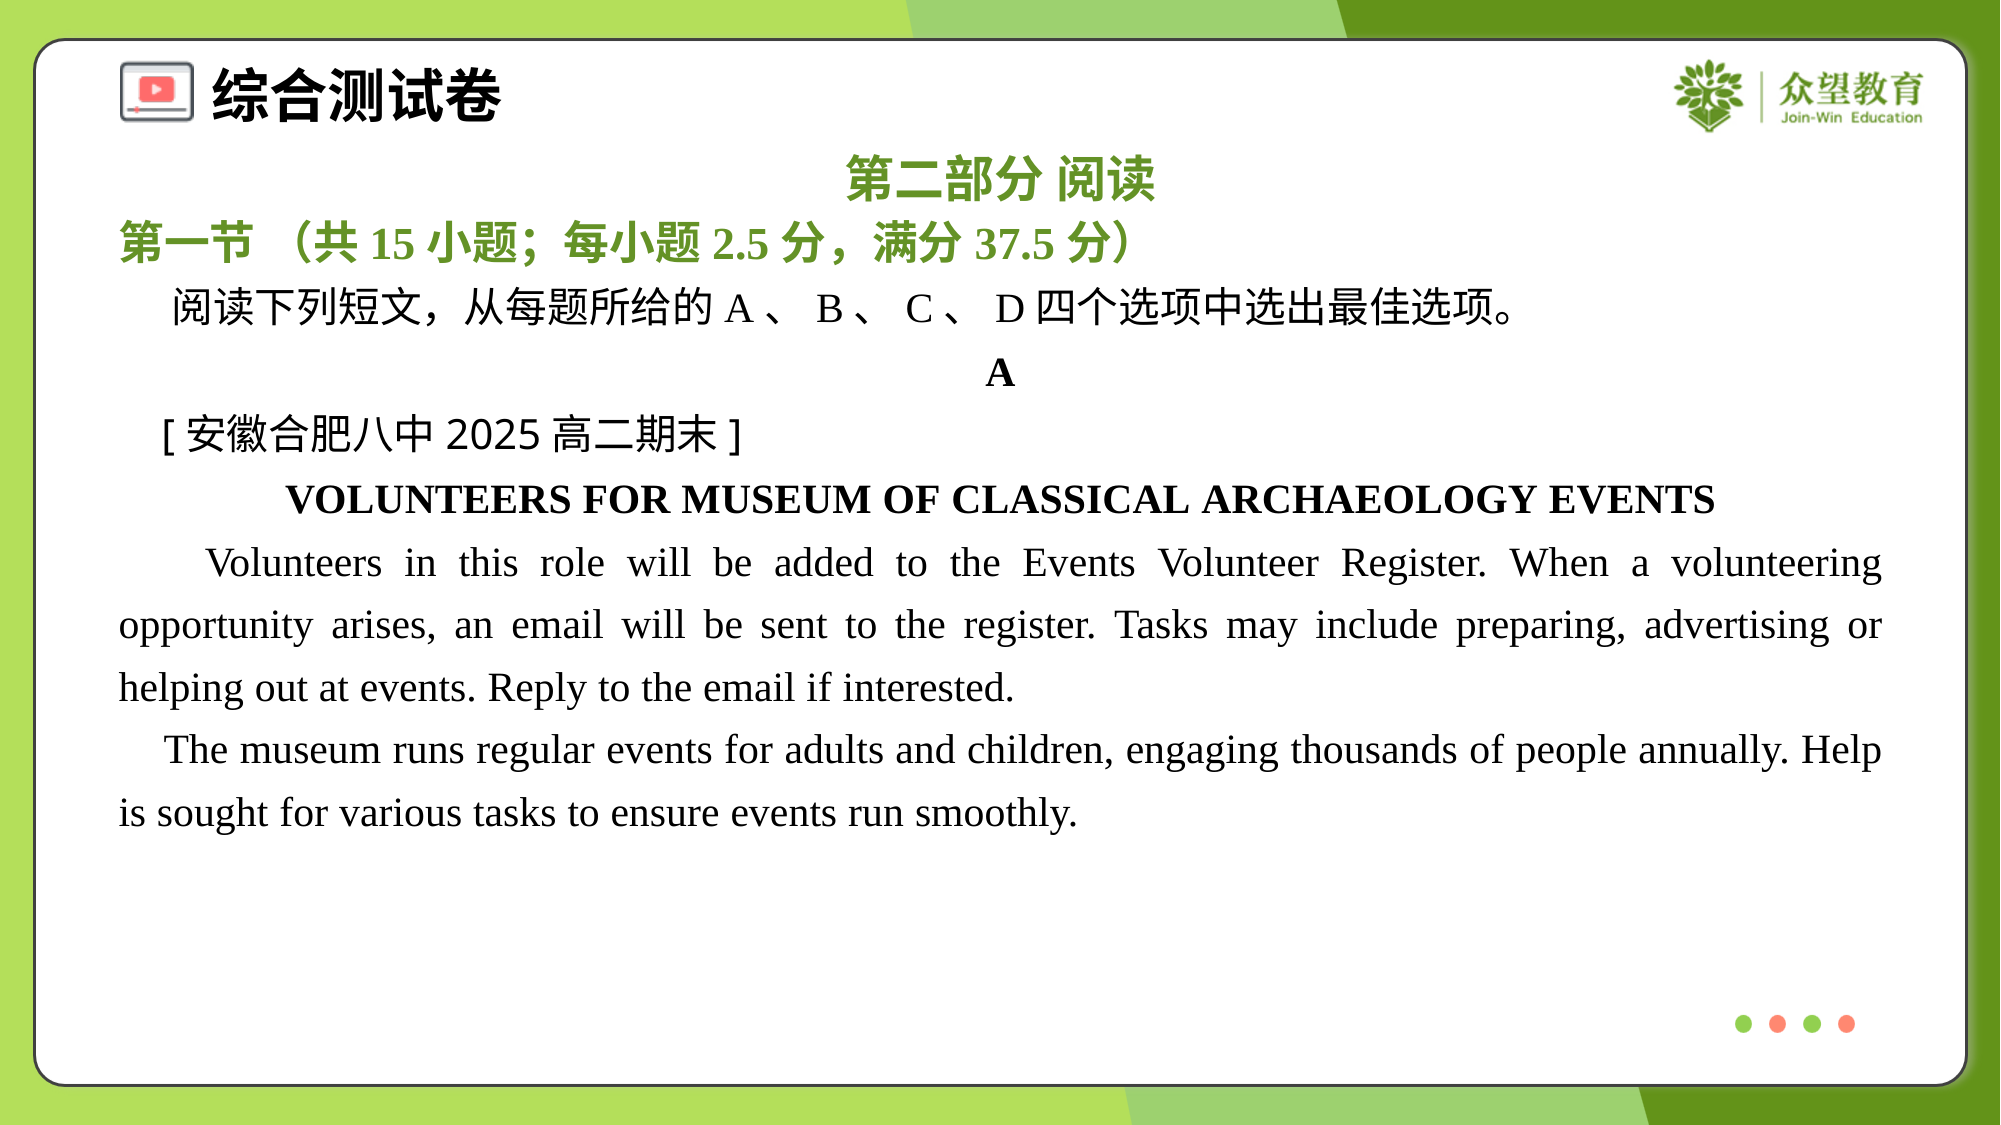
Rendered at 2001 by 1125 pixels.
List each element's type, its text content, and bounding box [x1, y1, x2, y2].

text_box A [安徽合肥八中2025高二期末] [118, 332, 1883, 453]
text_box VOLUNTEERS FOR MUSEUM OF CLASSICAL ARCHAEOLOGY EVENTS Volunteers in this role will be added to the Events Volunteer Register. When a volunteering opportunity arises, an email will be sent to the register. Tasks may include preparing, advertising or helping out at events. Reply to the email if interested. The museum runs regular events for adults and children, engaging thousands of people annually. Help is sought for various tasks to ensure events run smoothly. [118, 459, 1883, 897]
picture [0, 0, 2000, 1125]
text_box 阅读下列短文，从每题所给的A、B、C、D四个选项中选出最佳选项。 [118, 268, 1883, 326]
text_box 第一节 （共15小题；每小题2.5分，满分37.5分） [118, 213, 1883, 268]
text_box 第二部分 阅读 [118, 146, 1883, 213]
